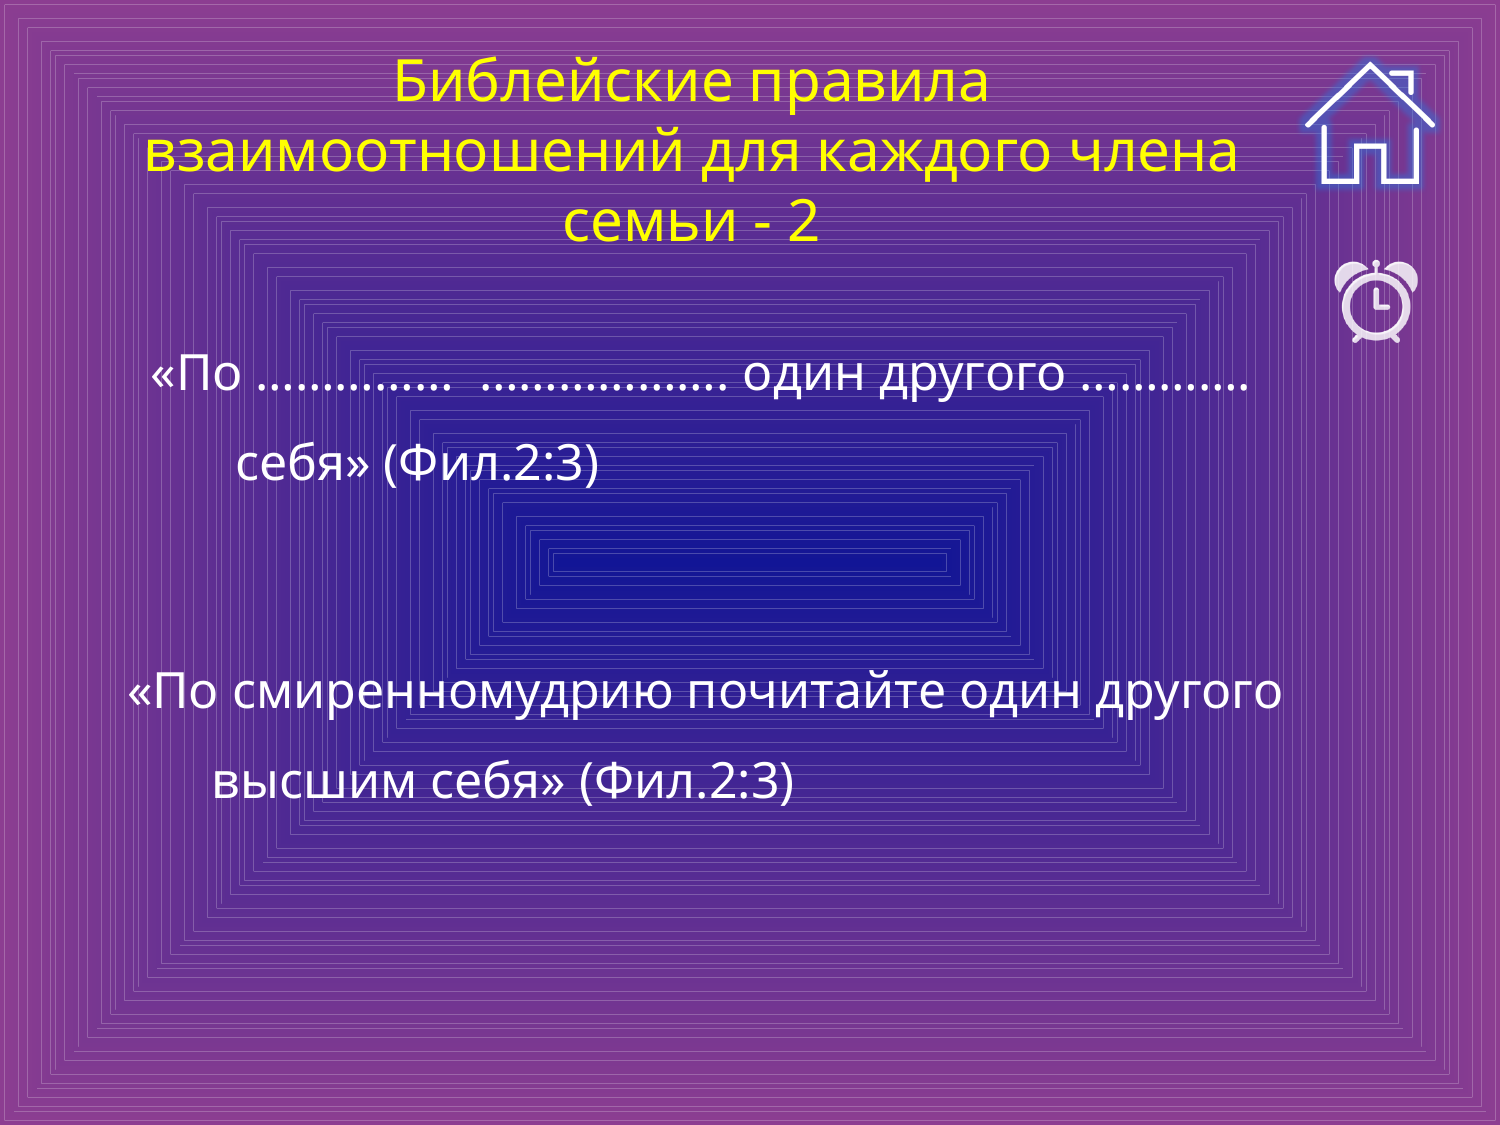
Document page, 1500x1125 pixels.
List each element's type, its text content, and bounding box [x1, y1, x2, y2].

picture [1304, 54, 1435, 184]
text_box Библейские правила взаимоотношений для каждого члена семьи - 2 [100, 54, 1284, 243]
list «По …………… ………………. один другого …………. себя» (Фил.2:3) [135, 302, 1329, 544]
picture [1328, 255, 1424, 350]
text_box «По смиренномудрию почитайте один другого высшим себя» (Фил.2:3) [112, 621, 1353, 863]
